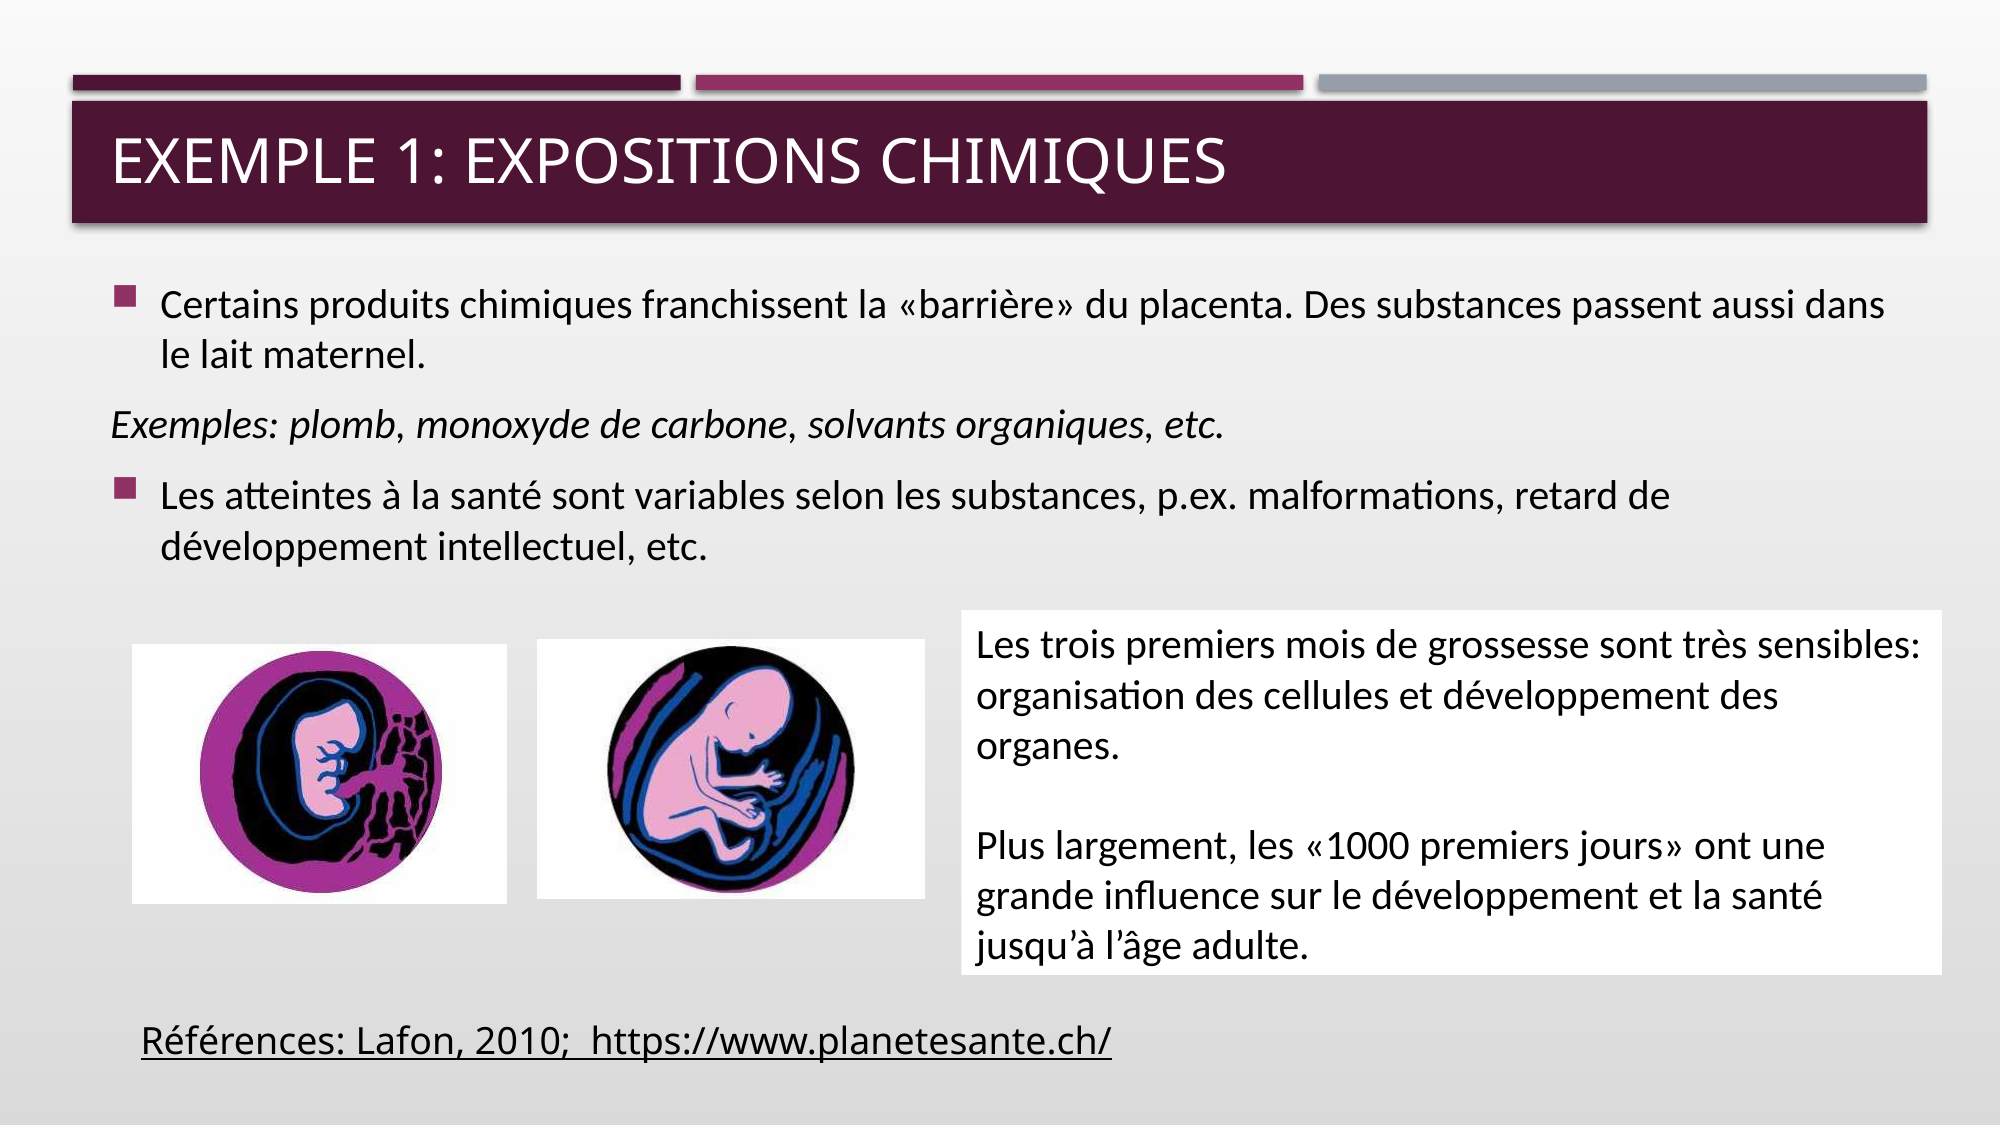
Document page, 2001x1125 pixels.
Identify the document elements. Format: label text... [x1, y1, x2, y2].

list Certains produits chimiques franchissent la «barrière» du placenta. Des substances passent aussi dans le lait maternel. Exemples: plomb, monoxyde de carbone, solvants organiques, etc. Les atteintes à la santé sont variables selon les substances, p.ex. malformations, retard de développement intellectuel, etc. [95, 268, 1905, 1010]
picture [132, 643, 507, 904]
text_box Les trois premiers mois de grossesse sont très sensibles: organisation des cellules et développement des organes. Plus largement, les «1000 premiers jours» ont une grande influence sur le développement et la santé jusqu’à l’âge adulte. [961, 609, 1942, 975]
picture [537, 638, 925, 900]
title Exemple 1: expositions chimiques [95, 115, 1905, 202]
text_box Références: Lafon, 2010; https://www.planetesante.ch/ [125, 1009, 1390, 1076]
